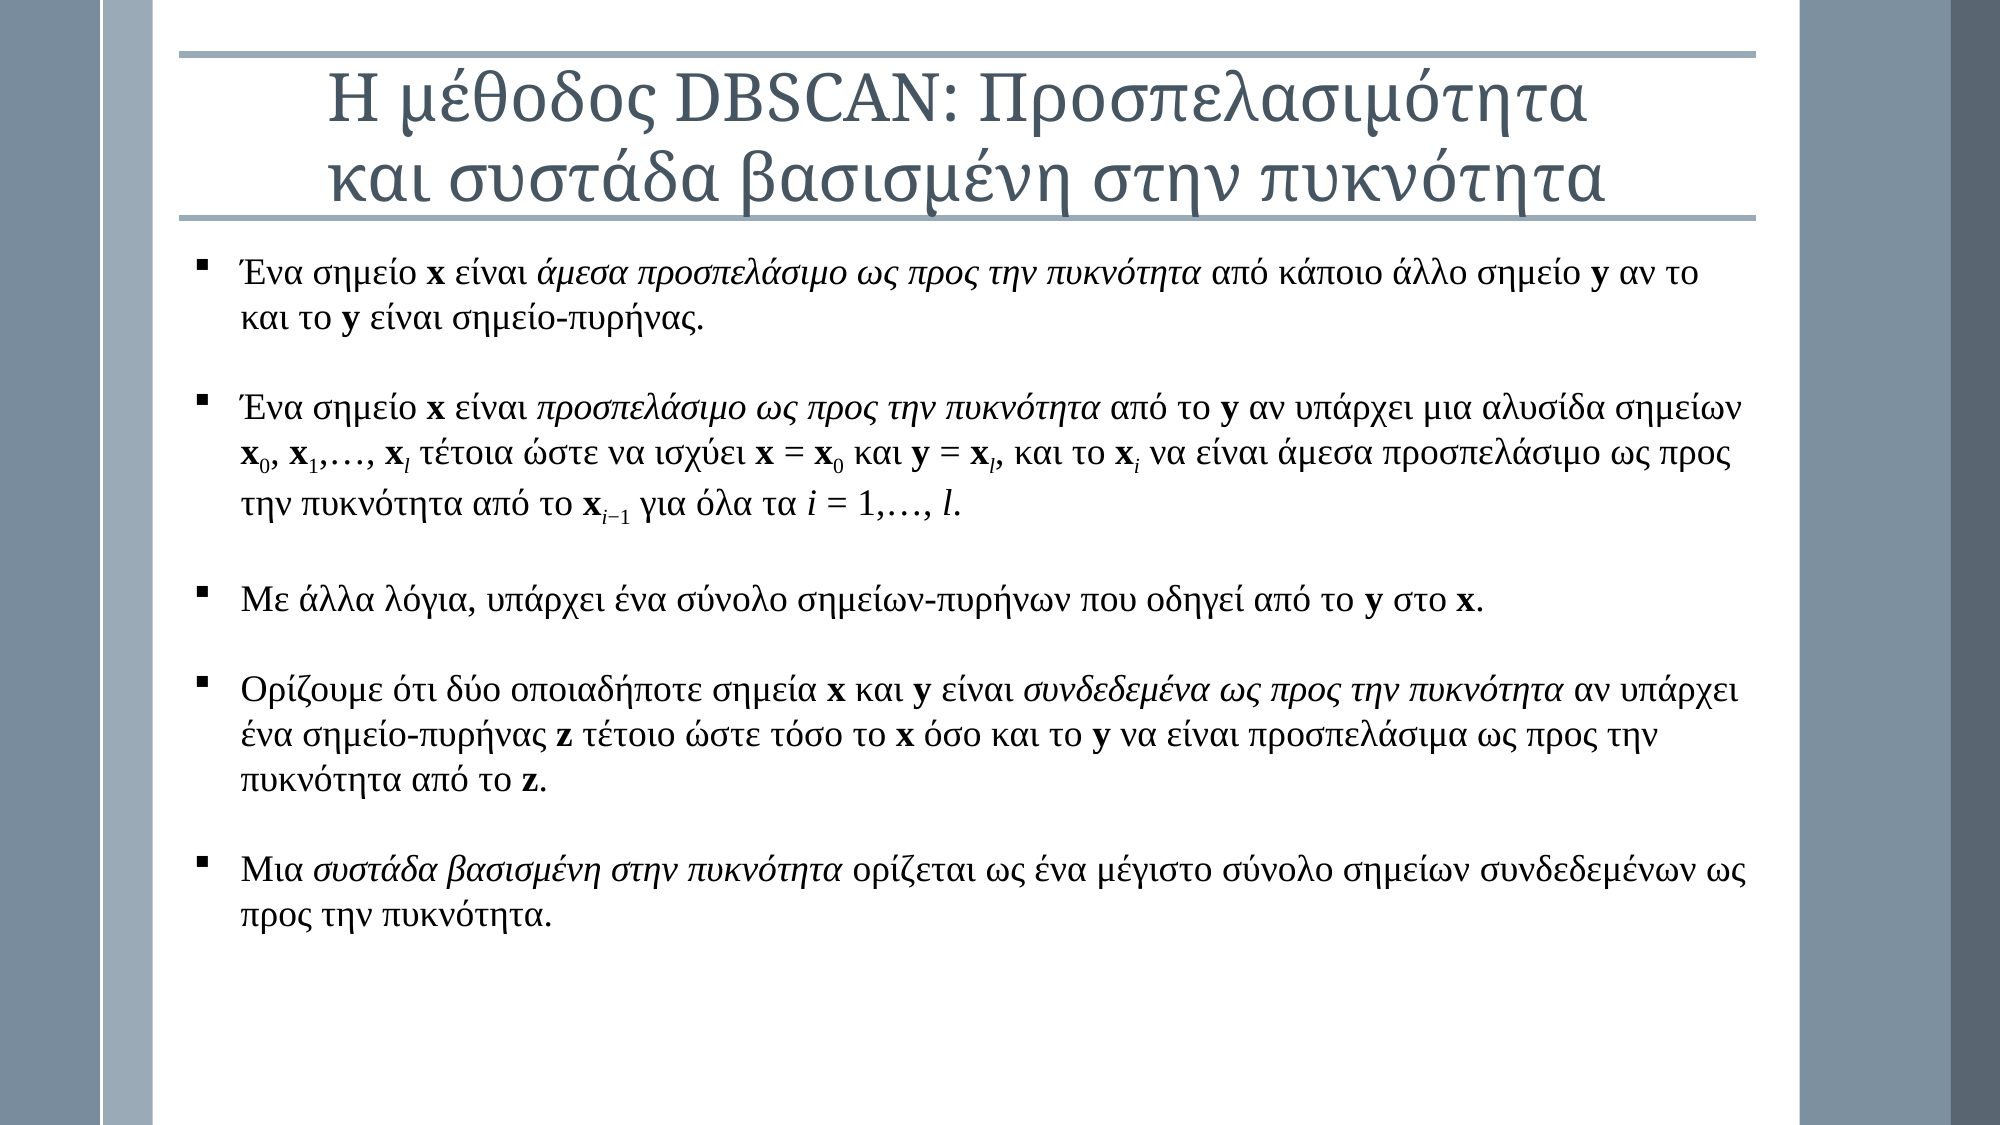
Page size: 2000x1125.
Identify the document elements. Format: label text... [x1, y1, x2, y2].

text_box Η μέθοδος DBSCAN: Προσπελασιμότητα και συστάδα βασισμένη στην πυκνότητα [181, 47, 1753, 54]
text_box Η μέθοδος DBSCAN: Προσπελασιμότητα και συστάδα βασισμένη στην πυκνότητα [181, 219, 1753, 223]
text_box Η μέθοδος DBSCAN: Προσπελασιμότητα και συστάδα βασισμένη στην πυκνότητα [181, 55, 1753, 218]
